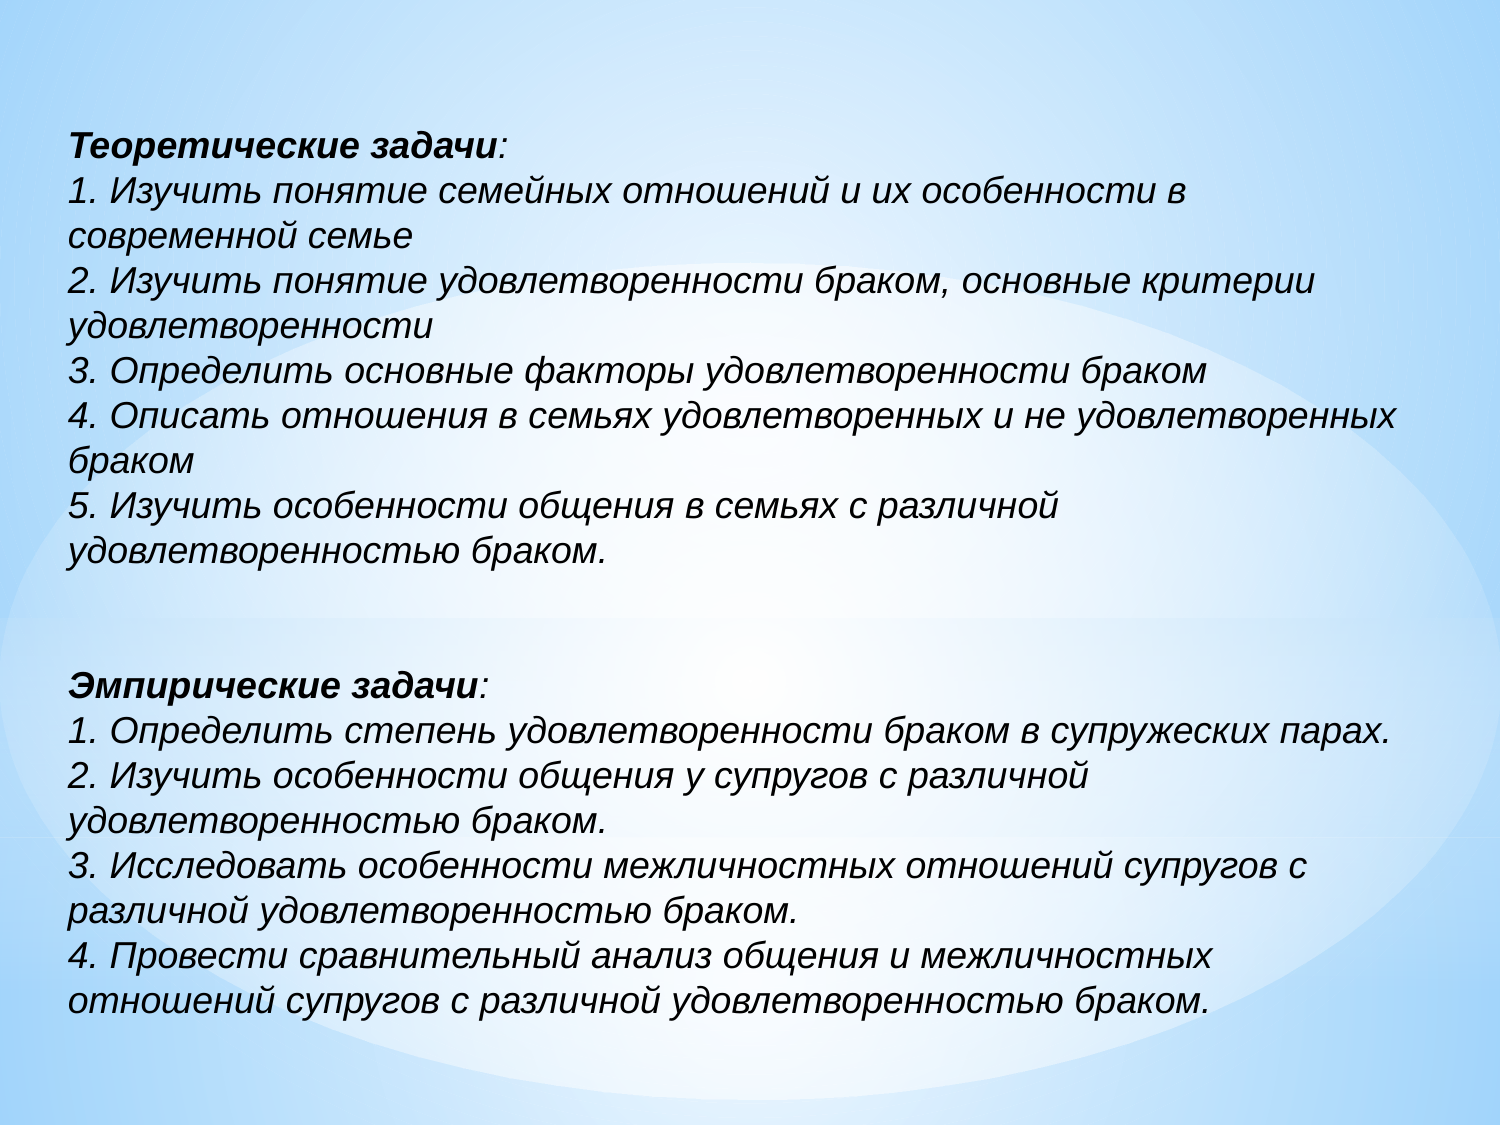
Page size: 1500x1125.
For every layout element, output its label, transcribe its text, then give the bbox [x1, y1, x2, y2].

text_box Теоретические задачи: 1. Изучить понятие семейных отношений и их особенности в современной семье 2. Изучить понятие удовлетворенности браком, основные критерии удовлетворенности 3. Определить основные факторы удовлетворенности браком 4. Описать отношения в семьях удовлетворенных и не удовлетворенных браком 5. Изучить особенности общения в семьях с различной удовлетворенностью браком. Эмпирические задачи: 1. Определить степень удовлетворенности браком в супружеских парах. 2. Изучить особенности общения у супругов с различной удовлетворенностью браком. 3. Исследовать особенности межличностных отношений супругов с различной удовлетворенностью браком. 4. Провести сравнительный анализ общения и межличностных отношений супругов с различной удовлетворенностью браком. [53, 113, 1441, 1029]
